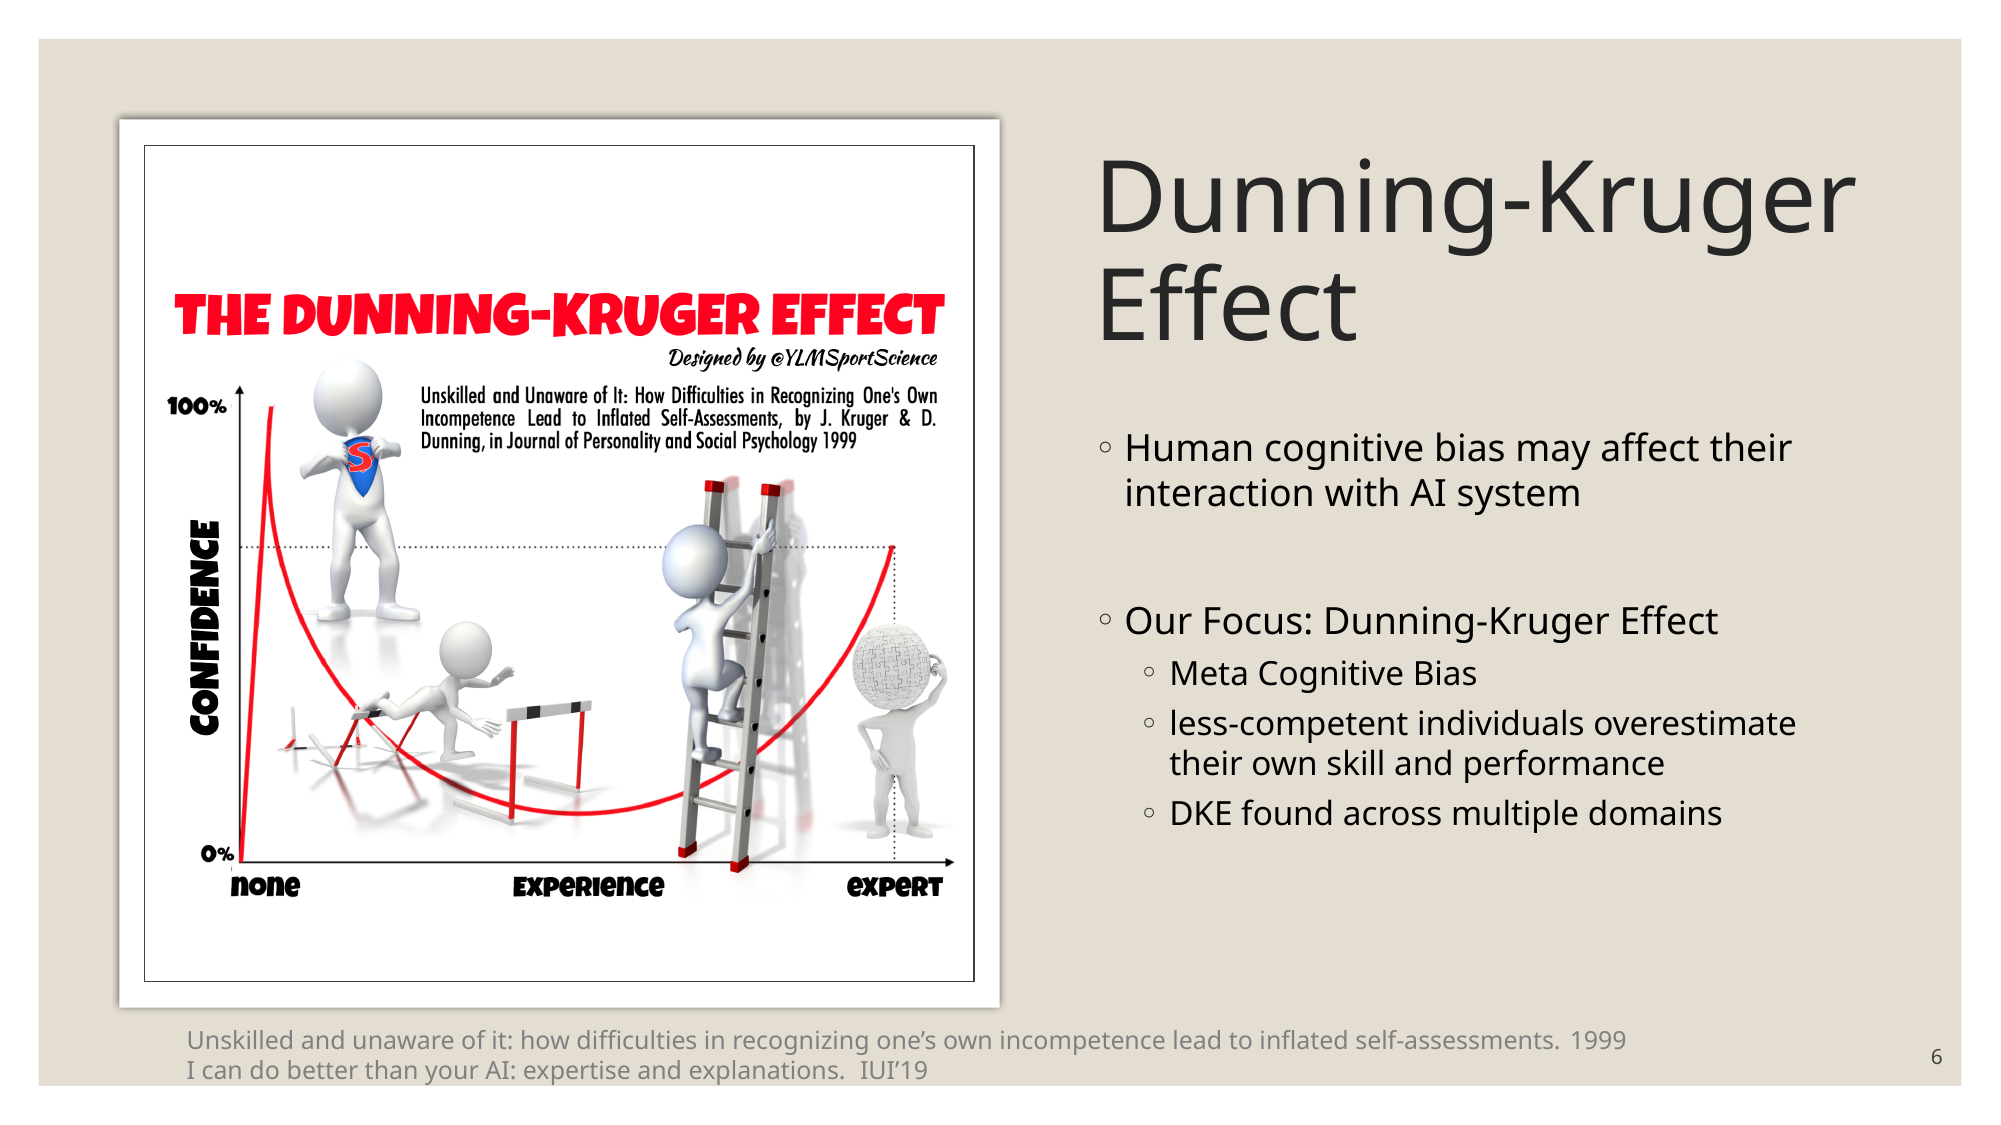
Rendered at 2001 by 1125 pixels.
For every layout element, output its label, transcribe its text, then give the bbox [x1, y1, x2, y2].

list Human cognitive bias may affect their interaction with AI system Our Focus: Dunning-Kruger Effect Meta Cognitive Bias less-competent individuals overestimate their own skill and performance DKE found across multiple domains [1079, 416, 1893, 990]
text_box [144, 145, 974, 982]
text_box Unskilled and unaware of it: how difficulties in recognizing one’s own incompetence lead to inflated self-assessments. 1999 I can do better than your AI: expertise and explanations. IUI’19 [171, 1017, 1718, 1092]
slide_number 6 [1718, 1034, 1958, 1080]
picture [151, 276, 970, 925]
title Dunning-Kruger Effect [1079, 119, 1893, 390]
text_box [119, 119, 1000, 1008]
